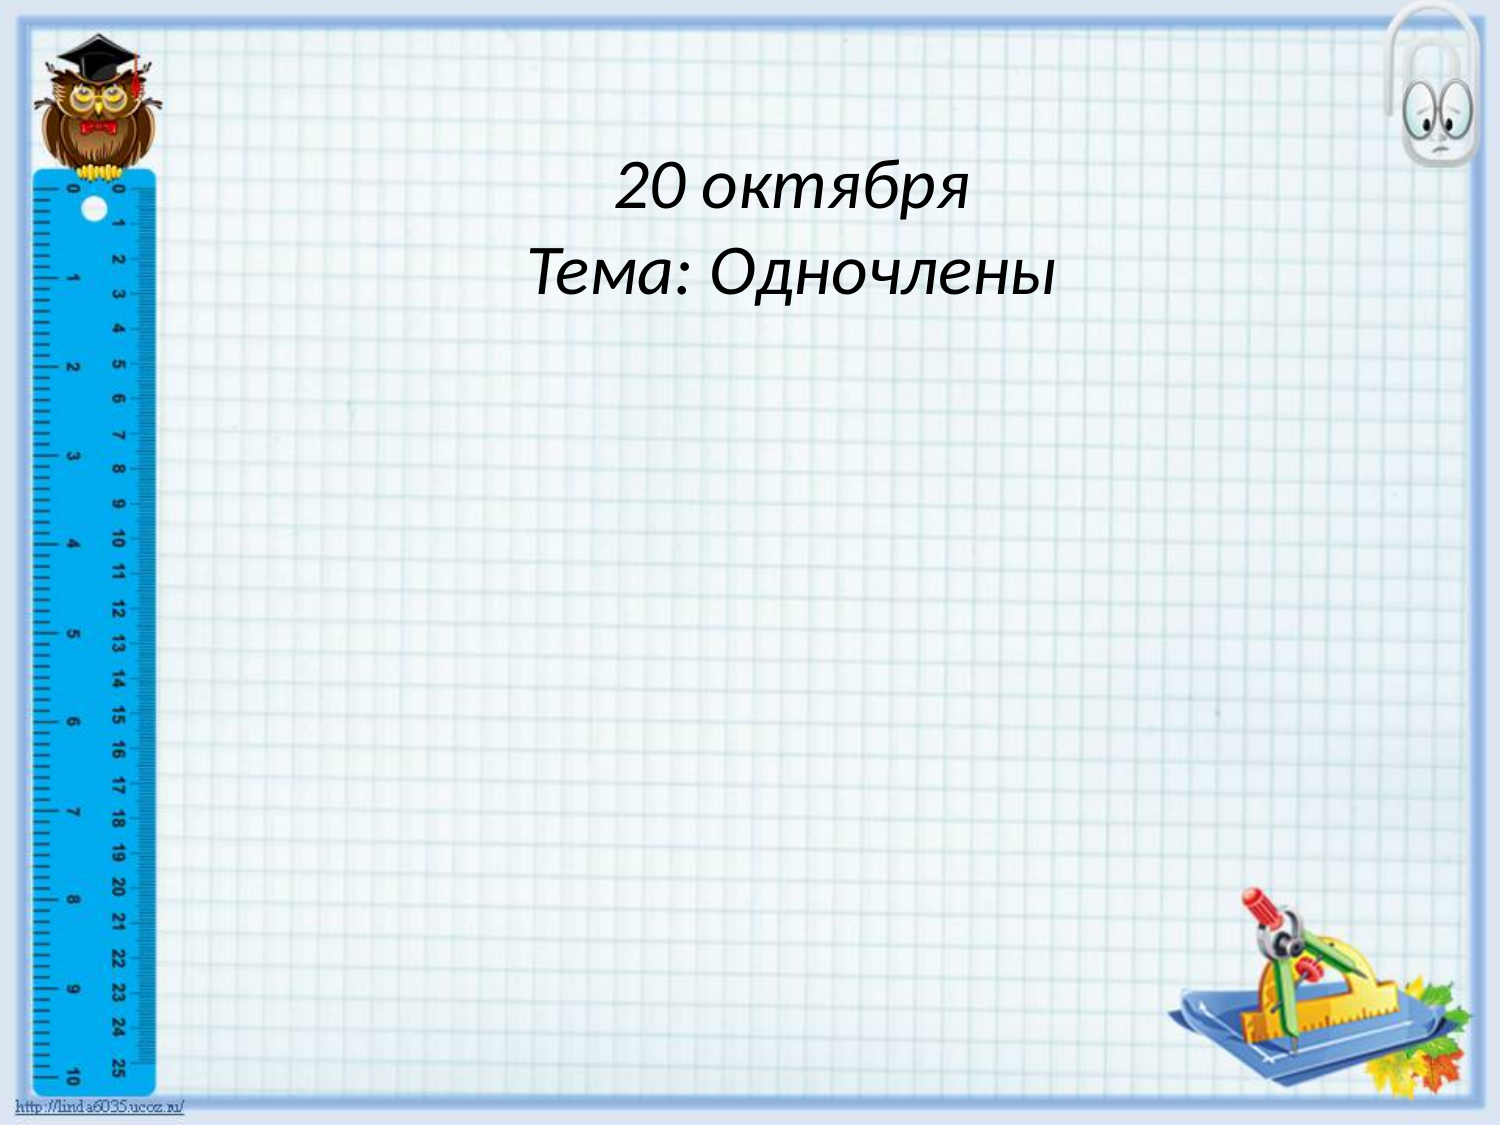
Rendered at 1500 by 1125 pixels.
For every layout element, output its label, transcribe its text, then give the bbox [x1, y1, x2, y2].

title 20 октября Тема: Одночлены [117, 128, 1468, 317]
picture [0, 0, 1500, 1125]
